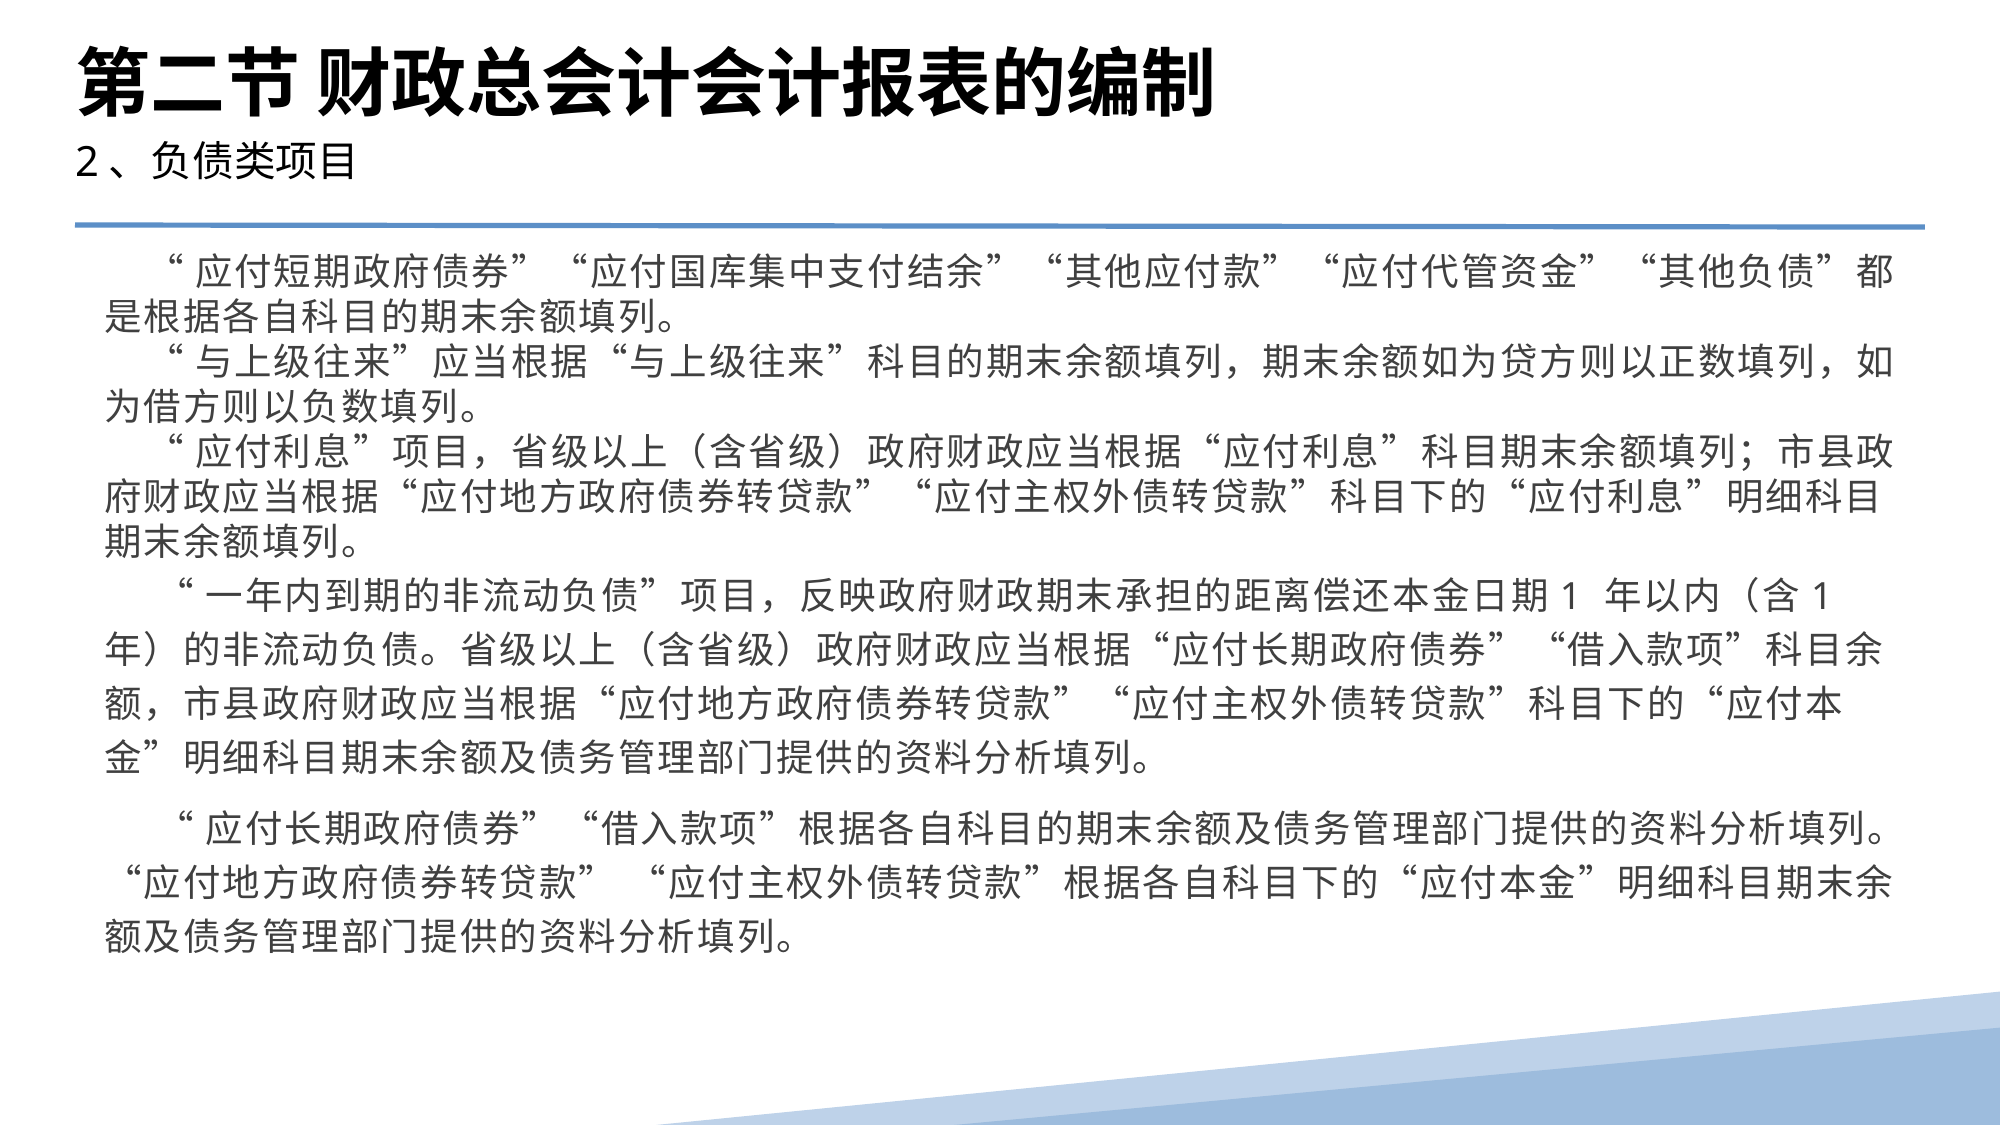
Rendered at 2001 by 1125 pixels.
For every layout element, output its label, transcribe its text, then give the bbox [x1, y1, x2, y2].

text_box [74, 224, 1925, 228]
text_box 2、负债类项目 [75, 124, 1925, 200]
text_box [656, 991, 2000, 1125]
text_box 第二节 财政总会计会计报表的编制 [75, 24, 1925, 124]
text_box “应付短期政府债券”“应付国库集中支付结余”“其他应付款”“应付代管资金”“其他负债”都是根据各自科目的期末余额填列。 “与上级往来”应当根据“与上级往来”科目的期末余额填列，期末余额如为贷方则以正数填列，如为借方则以负数填列。 “应付利息”项目，省级以上（含省级）政府财政应当根据“应付利息”科目期末余额填列；市县政府财政应当根据“应付地方政府债券转贷款”“应付主权外债转贷款”科目下的“应付利息”明细科目期末余额填列。 “一年内到期的非流动负债”项目，反映政府财政期末承担的距离偿还本金日期1 年以内（含1 年）的非流动负债。省级以上（含省级）政府财政应当根据“应付长期政府债券”“借入款项”科目余额，市县政府财政应当根据“应付地方政府债券转贷款”“应付主权外债转贷款”科目下的“应付本金”明细科目期末余额及债务管理部门提供的资料分析填列。 “应付长期政府债券”“借入款项”根据各自科目的期末余额及债务管理部门提供的资料分析填列。“应付地方政府债券转贷款” “应付主权外债转贷款”根据各自科目下的“应付本金”明细科目期末余额及债务管理部门提供的资料分析填列。 [93, 228, 1925, 1050]
